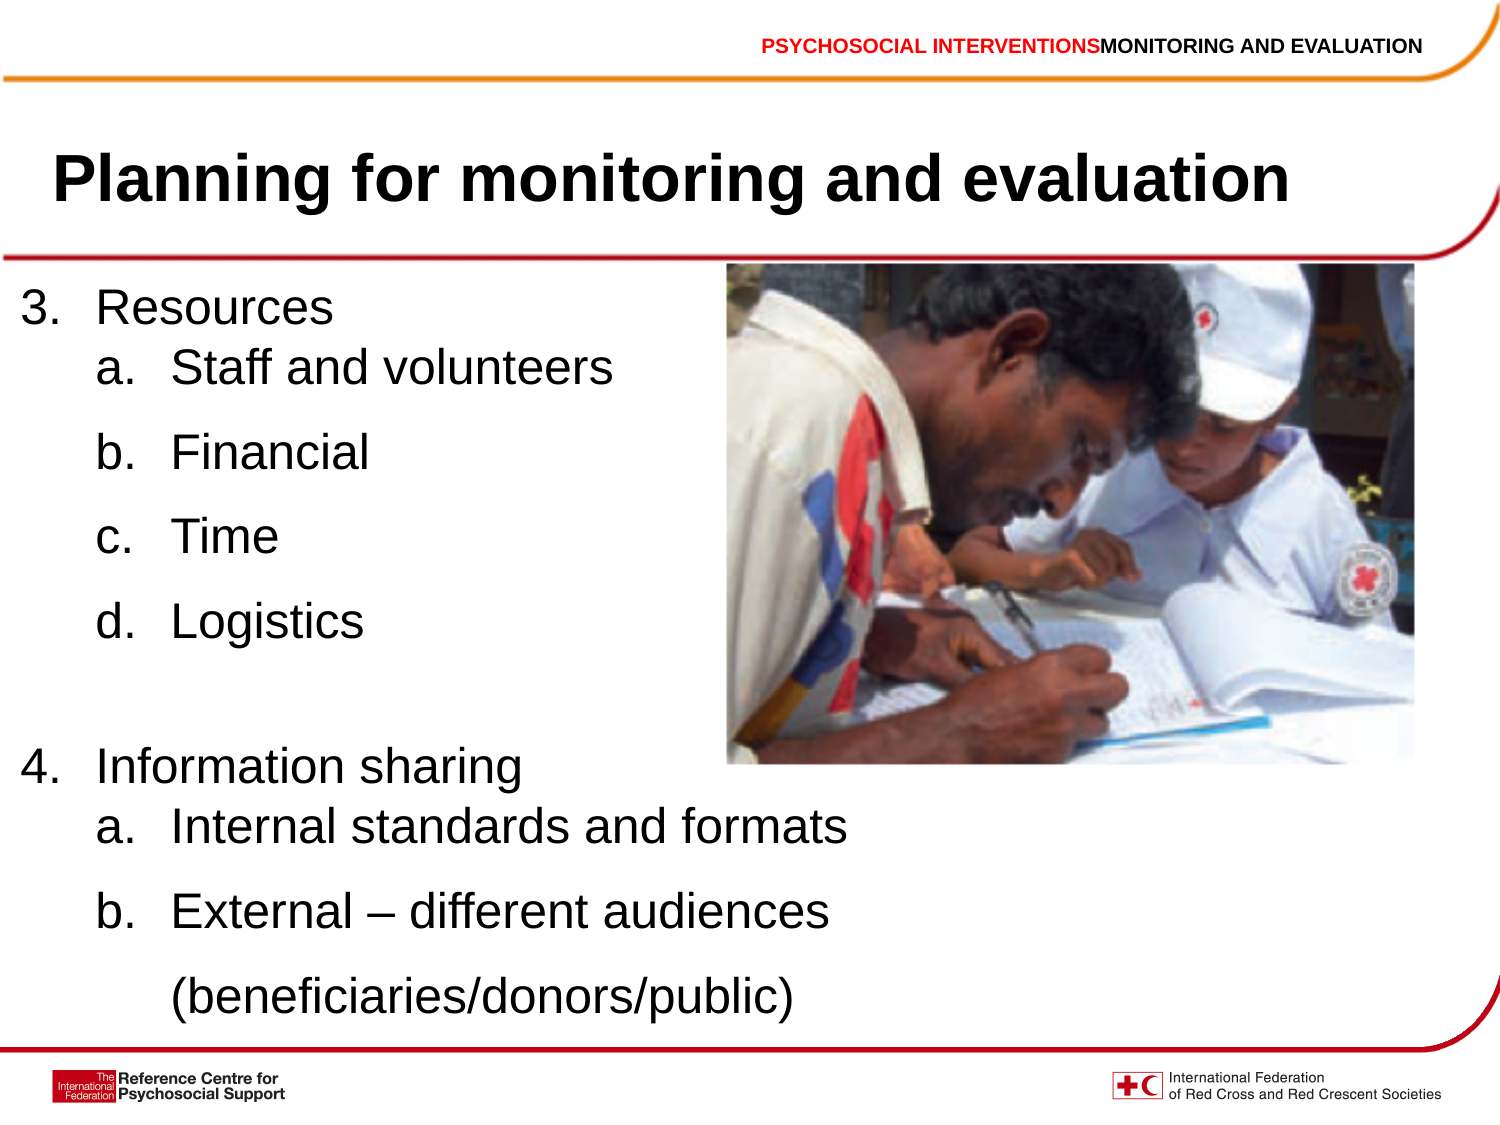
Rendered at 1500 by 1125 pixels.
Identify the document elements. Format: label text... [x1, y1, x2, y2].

picture [0, 974, 1500, 1125]
picture [0, 0, 1500, 767]
text_box Resources Staff and volunteers Financial Time Logistics Information sharing Internal standards and formats External – different audiences (beneficiaries/donors/public) [5, 274, 960, 973]
